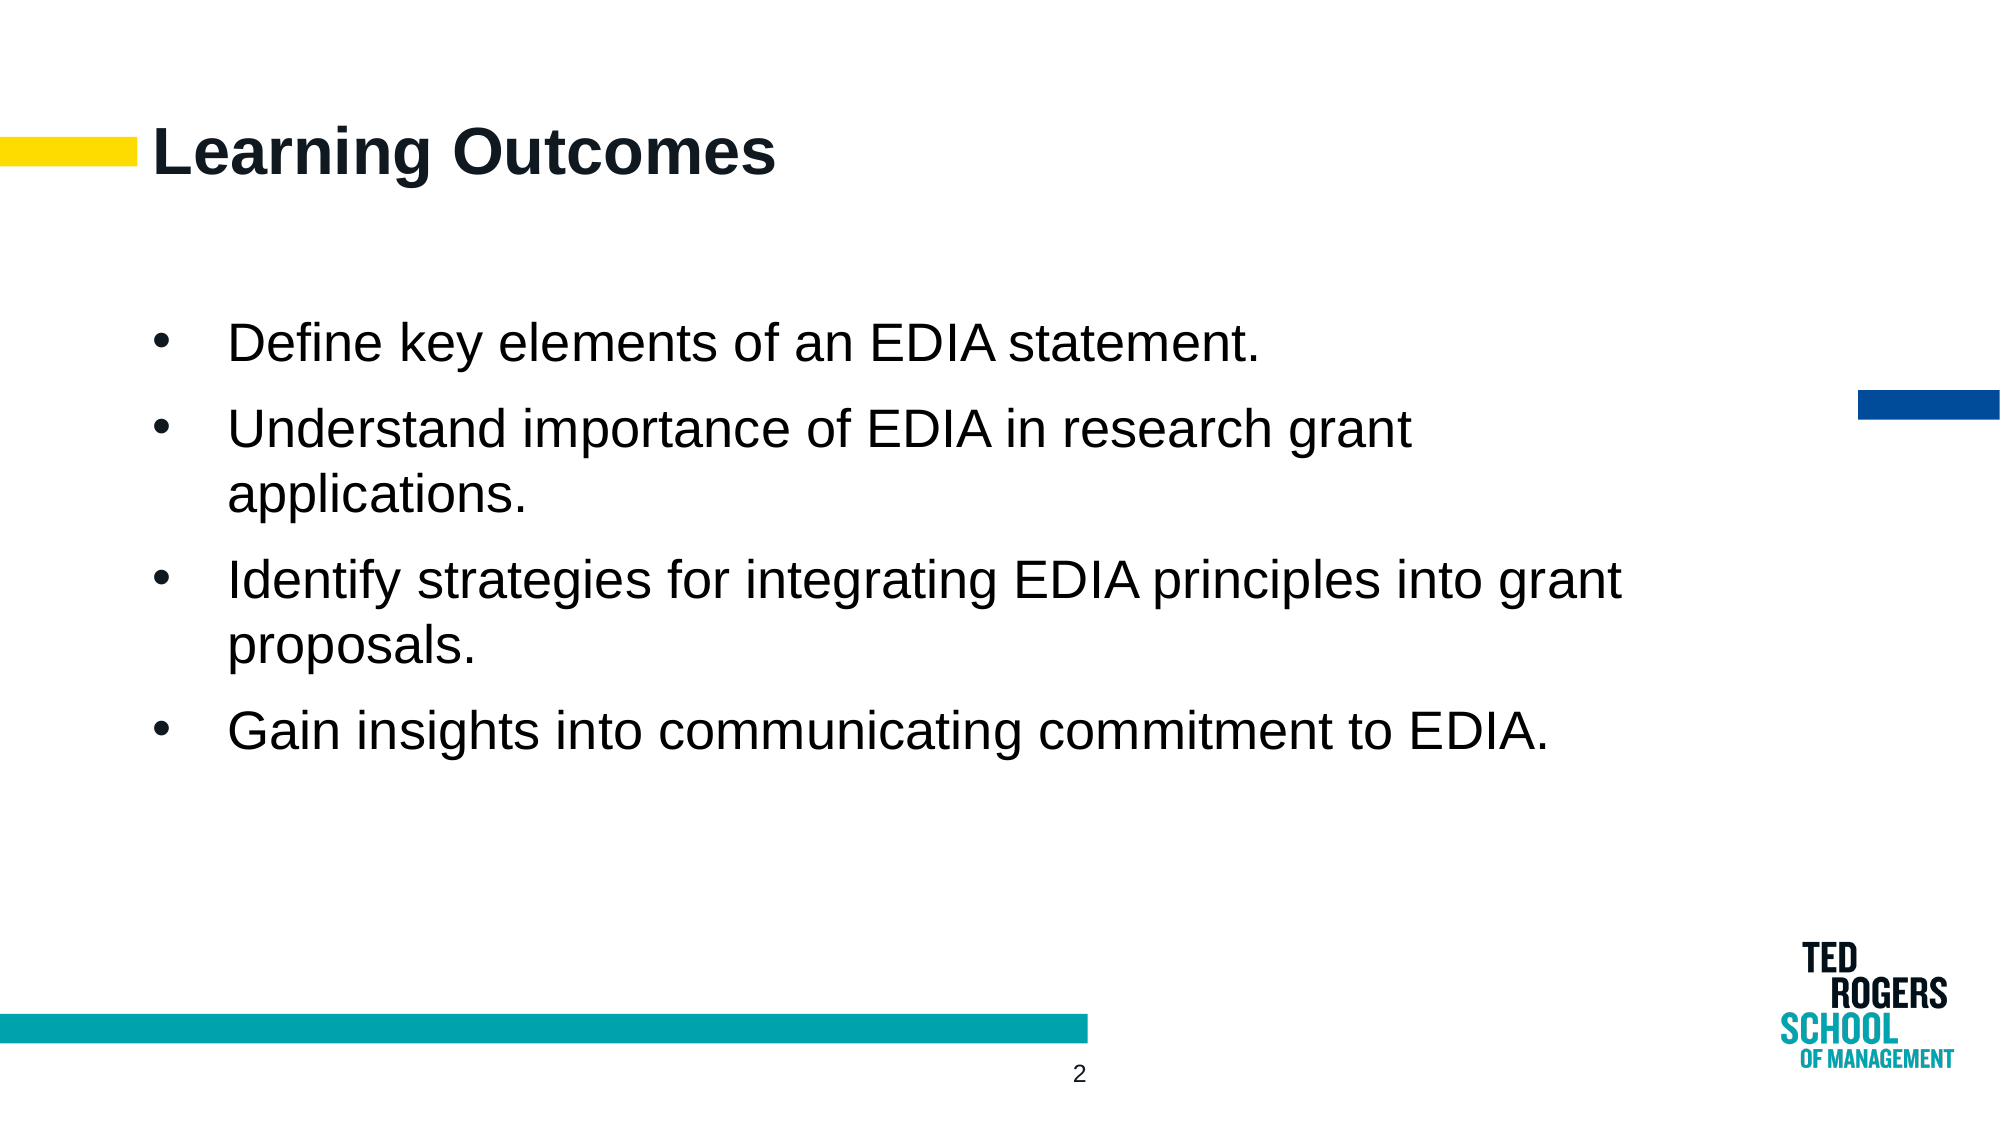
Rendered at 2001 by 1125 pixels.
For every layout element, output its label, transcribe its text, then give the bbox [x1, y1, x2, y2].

slide_number ‹#› [818, 1042, 1102, 1103]
list Define key elements of an EDIA statement. Understand importance of EDIA in research grant applications. Identify strategies for integrating EDIA principles into grant proposals. Gain insights into communicating commitment to EDIA. [137, 299, 1700, 900]
title Learning Outcomes [137, 44, 1700, 262]
picture [1730, 893, 2001, 1125]
